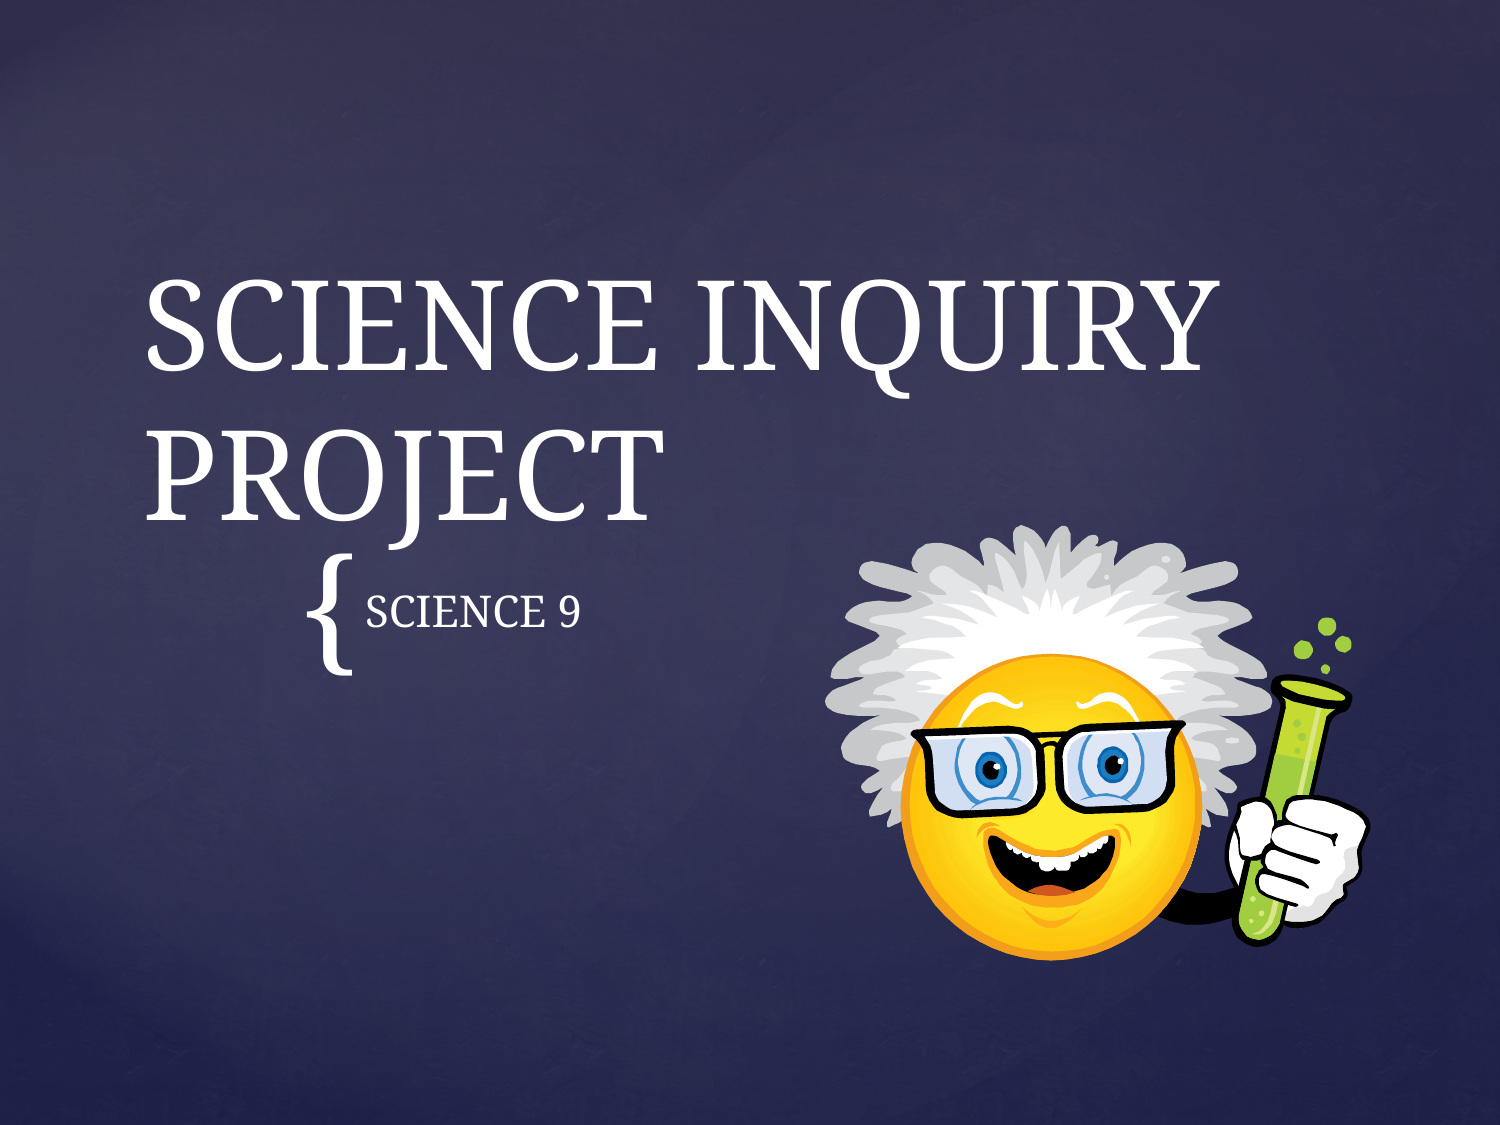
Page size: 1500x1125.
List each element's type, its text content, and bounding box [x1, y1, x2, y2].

title SCIENCE INQUIRY PROJECT [127, 200, 1365, 554]
subtitle SCIENCE 9 [350, 553, 814, 667]
picture [824, 524, 1371, 962]
